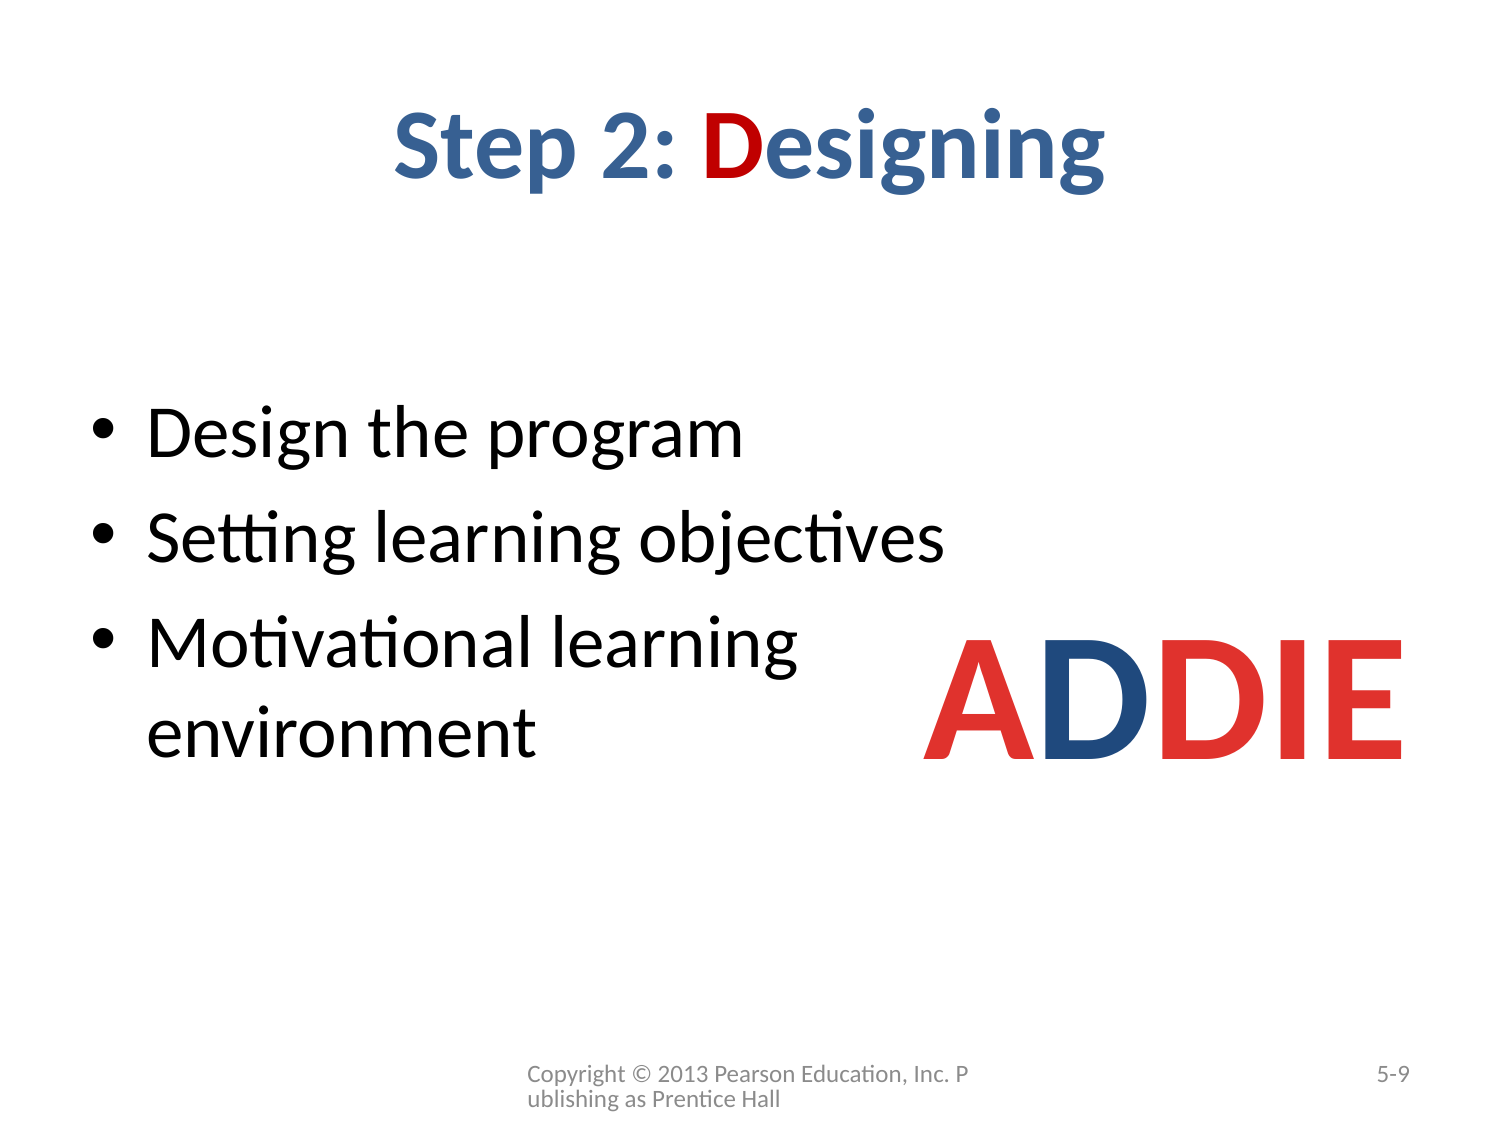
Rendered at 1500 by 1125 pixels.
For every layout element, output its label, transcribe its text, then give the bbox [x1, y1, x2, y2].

list Design the program Setting learning objectives Motivational learning environment [75, 375, 975, 1005]
text_box ADDIE [899, 568, 1432, 804]
title Step 2: Designing [75, 45, 1425, 233]
footer Copyright © 2013 Pearson Education, Inc. Publishing as Prentice Hall [512, 1042, 988, 1103]
slide_number 5-9 [1074, 1042, 1425, 1103]
